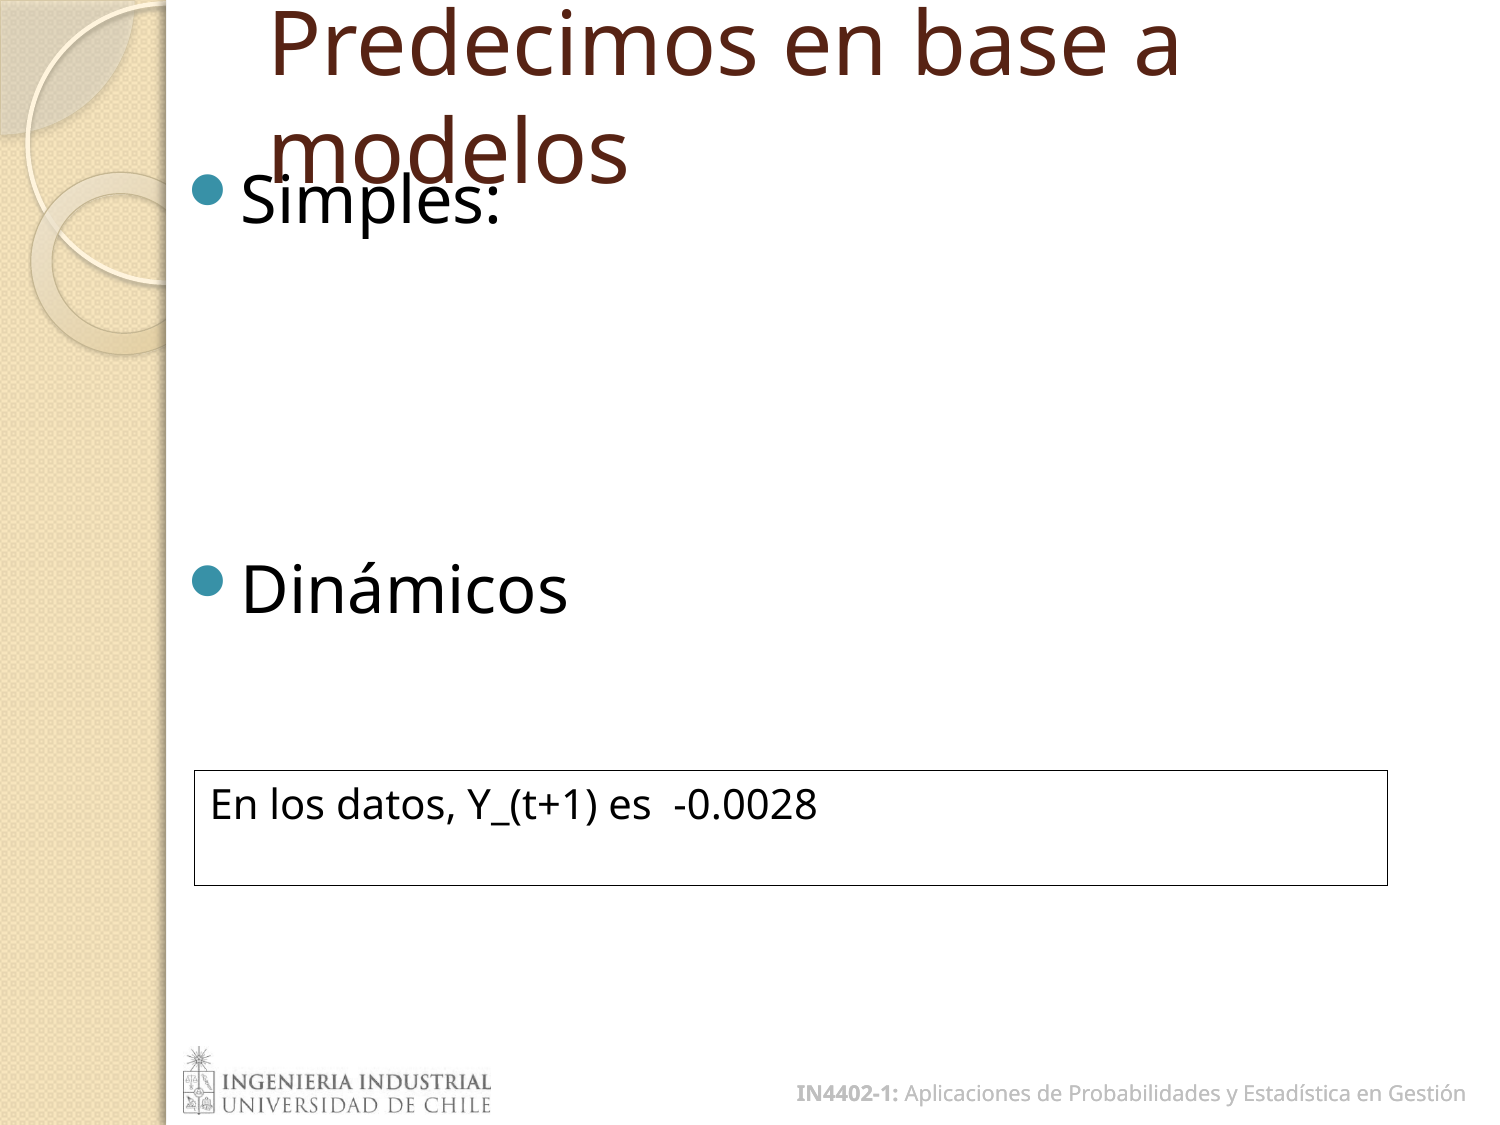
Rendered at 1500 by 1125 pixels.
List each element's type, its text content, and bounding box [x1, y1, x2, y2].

title Predecimos en base a modelos [252, 0, 1483, 188]
text_box En los datos, Y_(t+1) es -0.0028 [194, 770, 1388, 886]
picture [183, 1046, 491, 1115]
text_box IN4402-1: Aplicaciones de Probabilidades y Estadística en Gestión [750, 1072, 1483, 1114]
